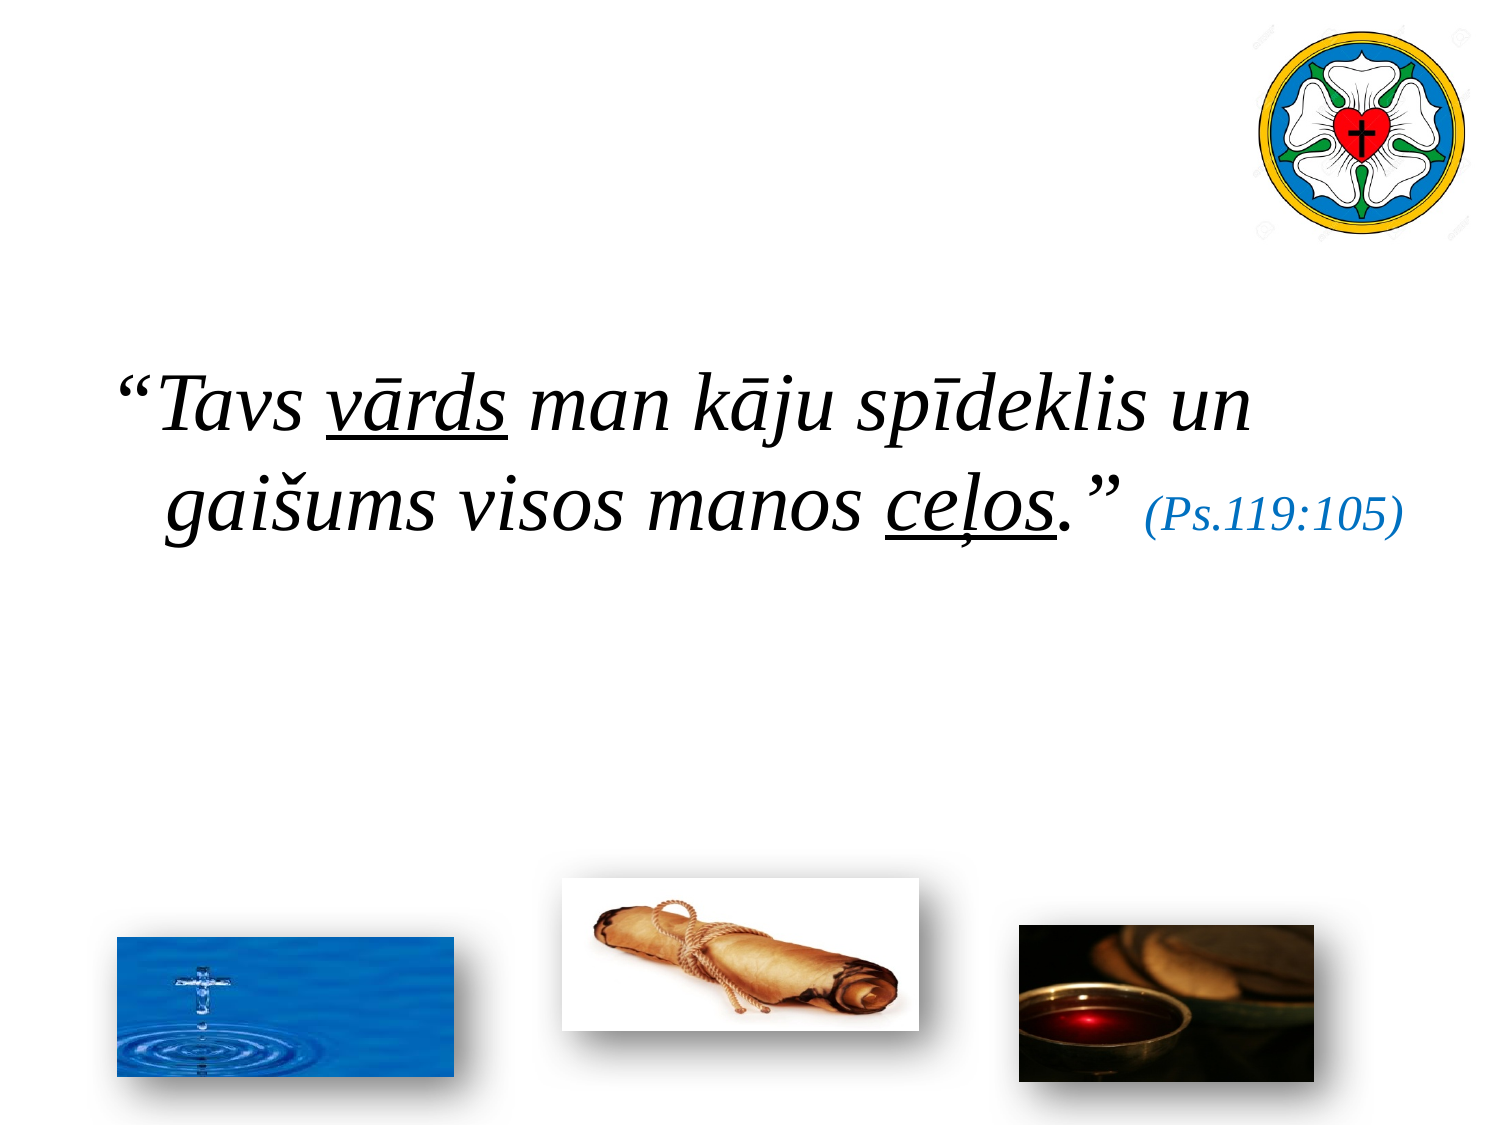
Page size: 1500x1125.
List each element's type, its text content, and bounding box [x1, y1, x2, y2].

picture [562, 878, 919, 1031]
picture [116, 937, 454, 1077]
list “Tavs vārds man kāju spīdeklis un gaišums visos manos ceļos.” (Ps.119:105) [93, 339, 1444, 757]
picture [1245, 18, 1477, 247]
picture [1019, 925, 1314, 1082]
